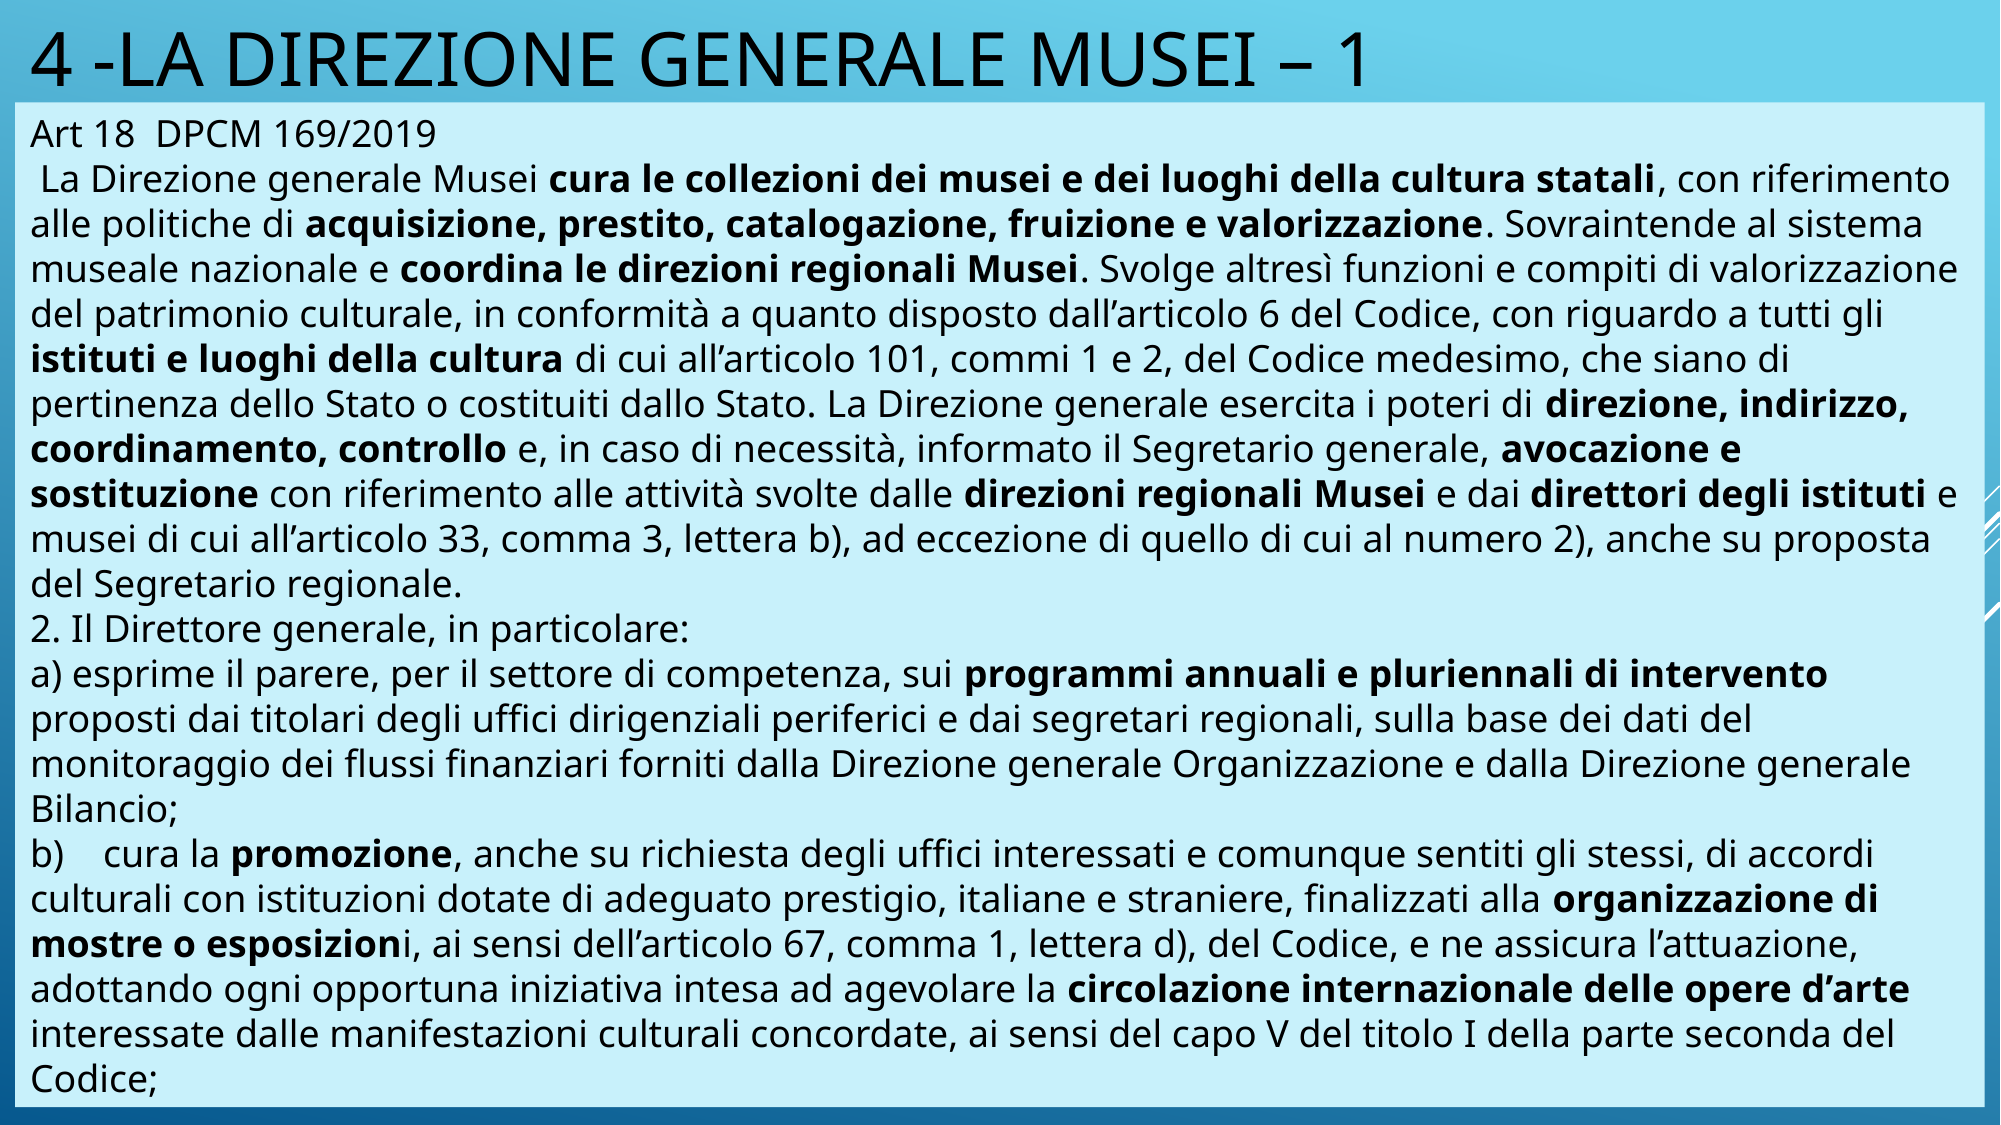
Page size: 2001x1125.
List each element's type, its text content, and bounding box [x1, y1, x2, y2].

title 4 -LA DIREZIONE GENERALE musei – 1 [15, 0, 1985, 102]
text_box Art 18 DPCM 169/2019 La Direzione generale Musei cura le collezioni dei musei e dei luoghi della cultura statali, con riferimento alle politiche di acquisizione, prestito, catalogazione, fruizione e valorizzazione. Sovraintende al sistema museale nazionale e coordina le direzioni regionali Musei. Svolge altresì funzioni e compiti di valorizzazione del patrimonio culturale, in conformità a quanto disposto dall’articolo 6 del Codice, con riguardo a tutti gli istituti e luoghi della cultura di cui all’articolo 101, commi 1 e 2, del Codice medesimo, che siano di pertinenza dello Stato o costituiti dallo Stato. La Direzione generale esercita i poteri di direzione, indirizzo, coordinamento, controllo e, in caso di necessità, informato il Segretario generale, avocazione e sostituzione con riferimento alle attività svolte dalle direzioni regionali Musei e dai direttori degli istituti e musei di cui all’articolo 33, comma 3, lettera b), ad eccezione di quello di cui al numero 2), anche su proposta del Segretario regionale. 2. Il Direttore generale, in particolare: a) esprime il parere, per il settore di competenza, sui programmi annuali e pluriennali di intervento proposti dai titolari degli uffici dirigenziali periferici e dai segretari regionali, sulla base dei dati del monitoraggio dei flussi finanziari forniti dalla Direzione generale Organizzazione e dalla Direzione generale Bilancio; b) cura la promozione, anche su richiesta degli uffici interessati e comunque sentiti gli stessi, di accordi culturali con istituzioni dotate di adeguato prestigio, italiane e straniere, finalizzati alla organizzazione di mostre o esposizioni, ai sensi dell’articolo 67, comma 1, lettera d), del Codice, e ne assicura l’attuazione, adottando ogni opportuna iniziativa intesa ad agevolare la circolazione internazionale delle opere d’arte interessate dalle manifestazioni culturali concordate, ai sensi del capo V del titolo I della parte seconda del Codice; [15, 102, 1985, 1108]
